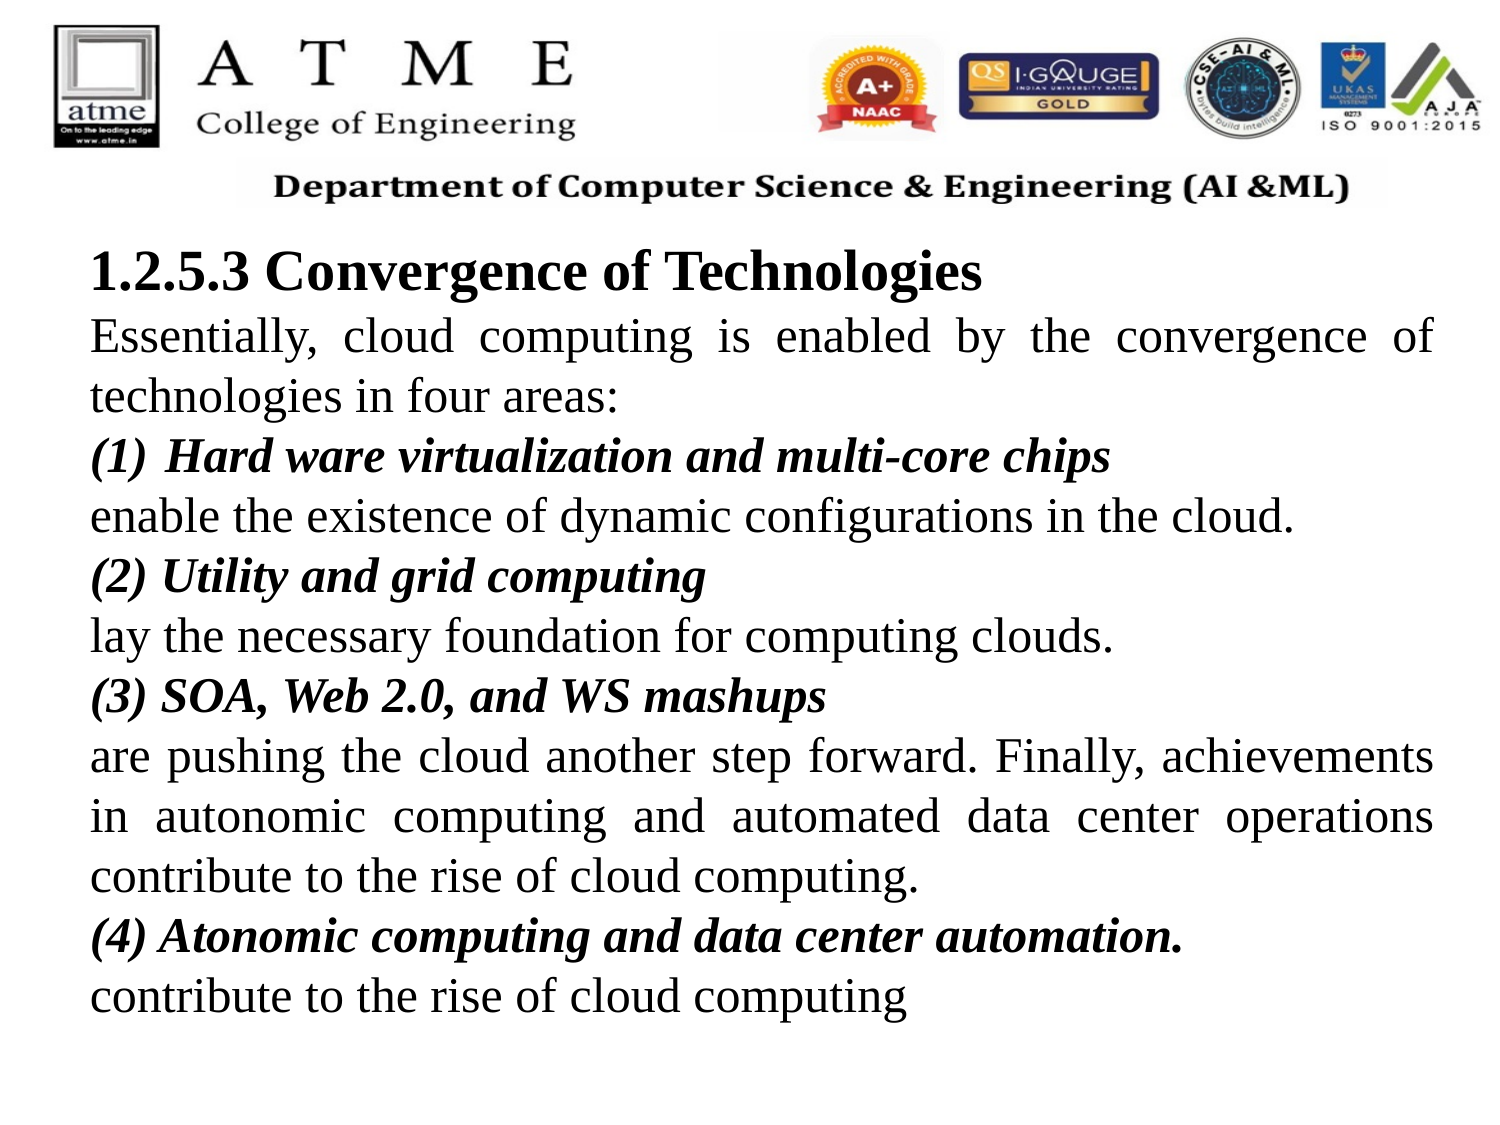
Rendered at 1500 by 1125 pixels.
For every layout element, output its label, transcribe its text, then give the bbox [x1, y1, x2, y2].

text_box 1.2.5.3 Convergence of Technologies Essentially, cloud computing is enabled by the convergence of technologies in four areas: Hard ware virtualization and multi-core chips enable the existence of dynamic configurations in the cloud. (2) Utility and grid computing lay the necessary foundation for computing clouds. (3) SOA, Web 2.0, and WS mashups are pushing the cloud another step forward. Finally, achievements in autonomic computing and automated data center operations contribute to the rise of cloud computing. (4) Atonomic computing and data center automation. contribute to the rise of cloud computing [75, 234, 1450, 1090]
picture [24, 0, 1500, 226]
